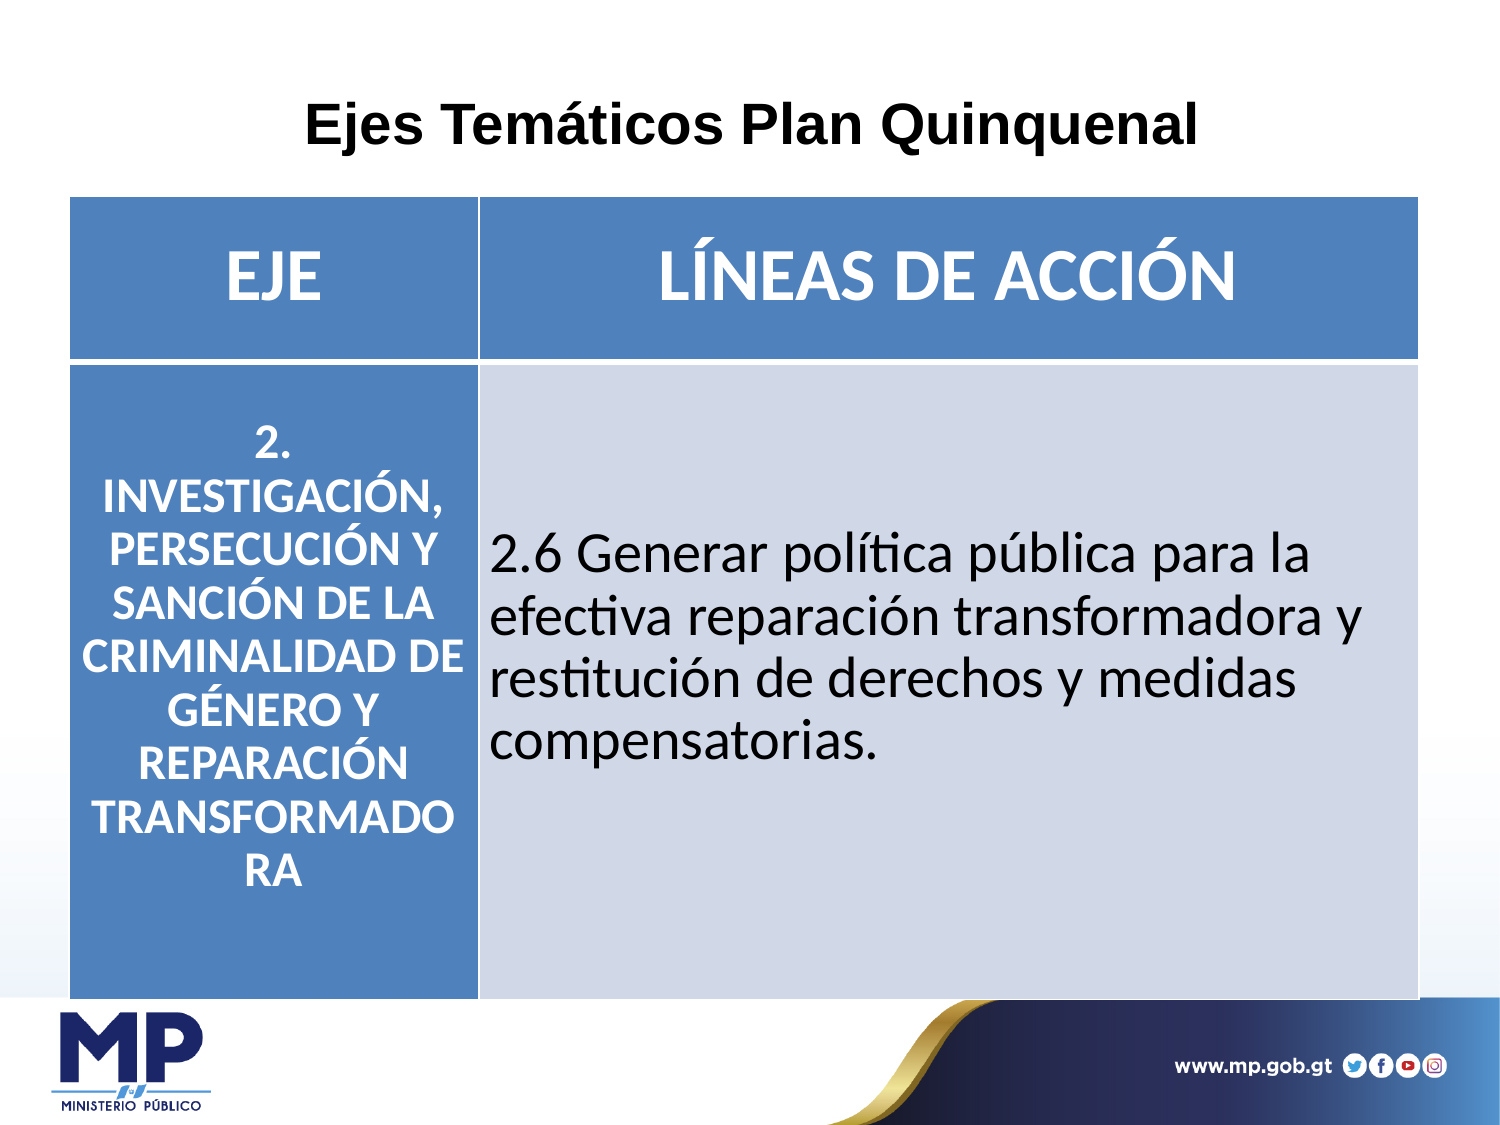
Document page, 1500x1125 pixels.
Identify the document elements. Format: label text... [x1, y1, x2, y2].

table_cell 2.6 Generar política pública para la efectiva reparación transformadora y restitución de derechos y medidas compensatorias. [480, 365, 1418, 999]
picture [0, 0, 1500, 1125]
table_cell 2. INVESTIGACIÓN, PERSECUCIÓN Y SANCIÓN DE LA CRIMINALIDAD DE GÉNERO Y REPARACIÓN TRANSFORMADORA [70, 365, 478, 999]
table_header LÍNEAS DE ACCIÓN [480, 197, 1418, 359]
table_header EJE [70, 197, 478, 359]
title Ejes Temáticos Plan Quinquenal [77, 30, 1428, 219]
